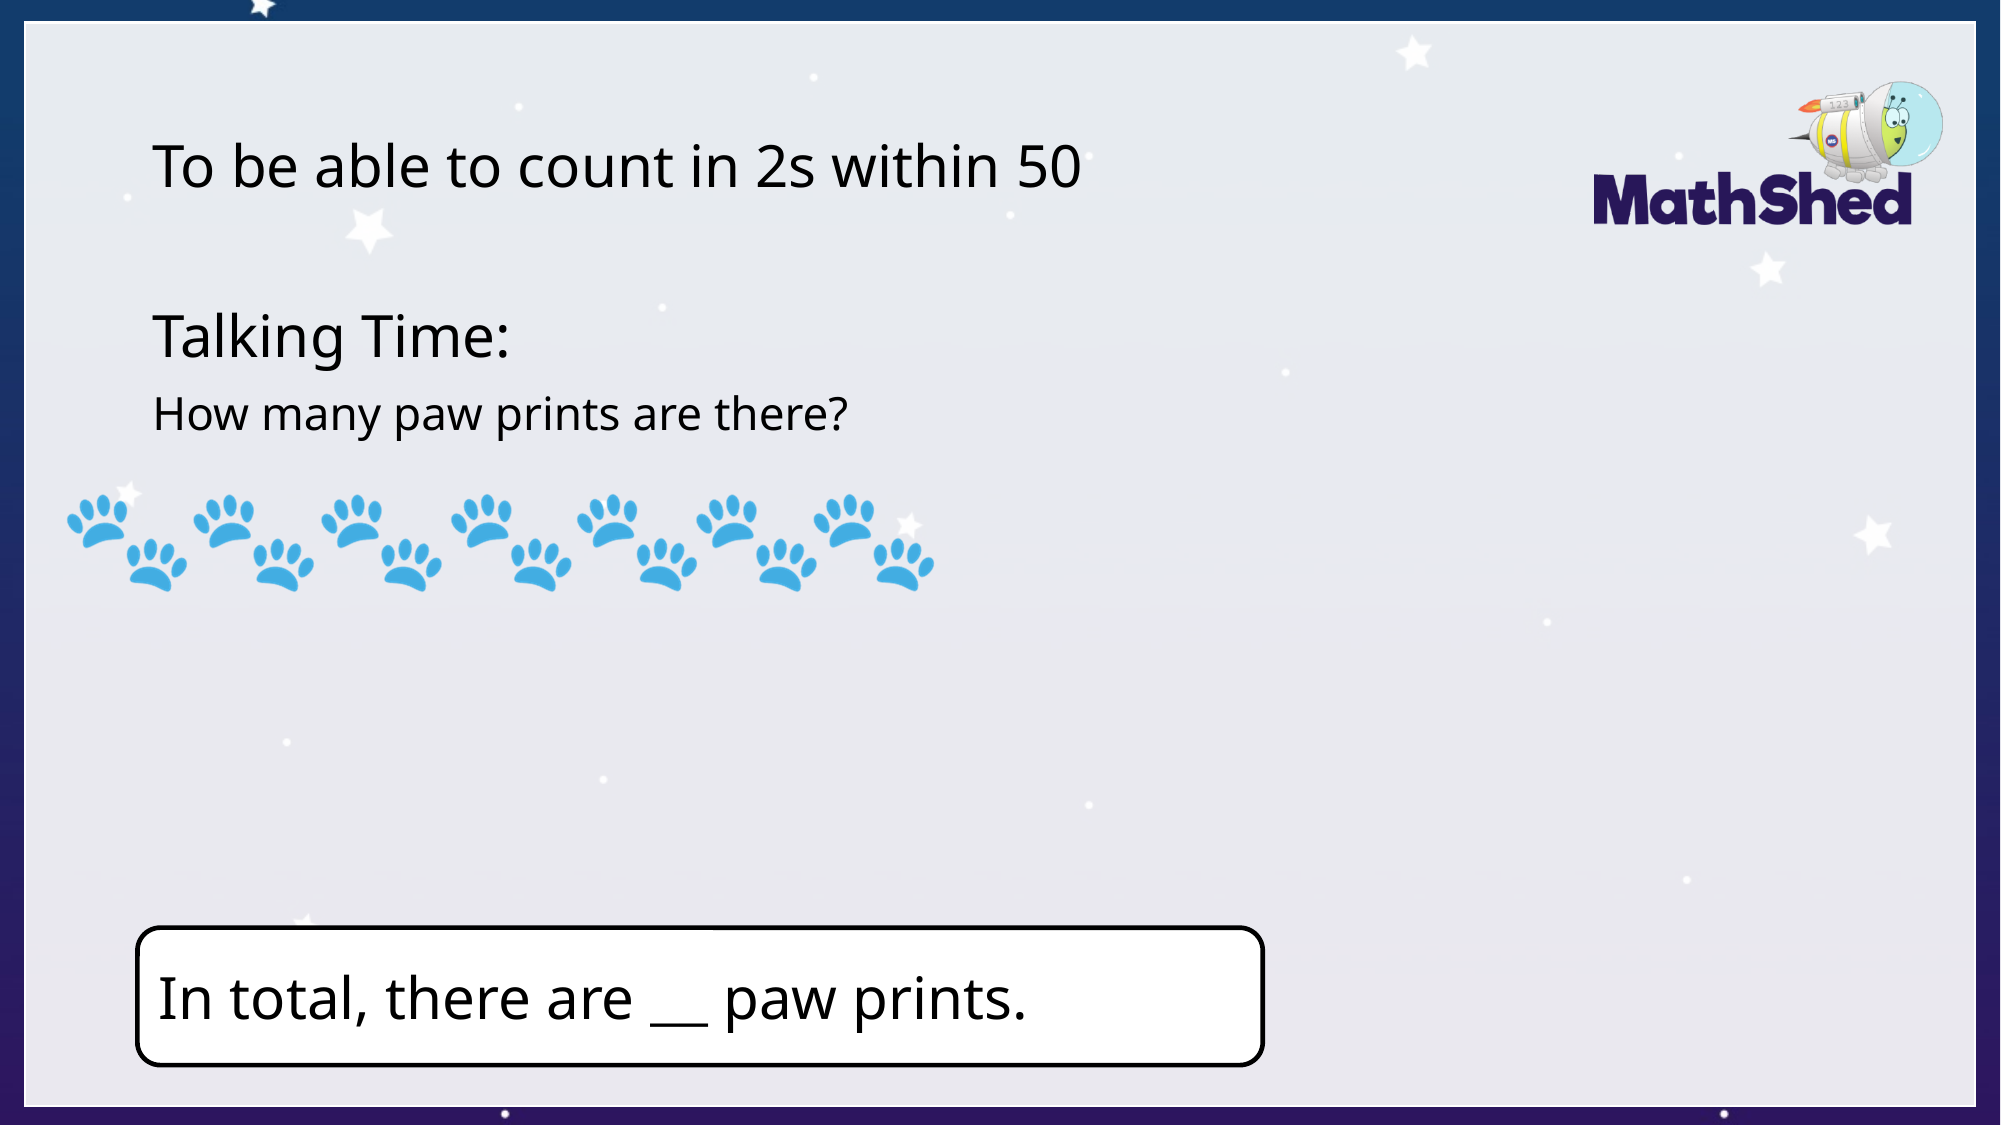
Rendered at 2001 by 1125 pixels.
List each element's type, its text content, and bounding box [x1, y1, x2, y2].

text_box In total, there are __ paw prints. [136, 926, 1264, 1067]
title To be able to count in 2s within 50 [137, 59, 1578, 278]
picture [0, 0, 2001, 1125]
list Talking Time: How many paw prints are there? [137, 299, 1863, 1014]
